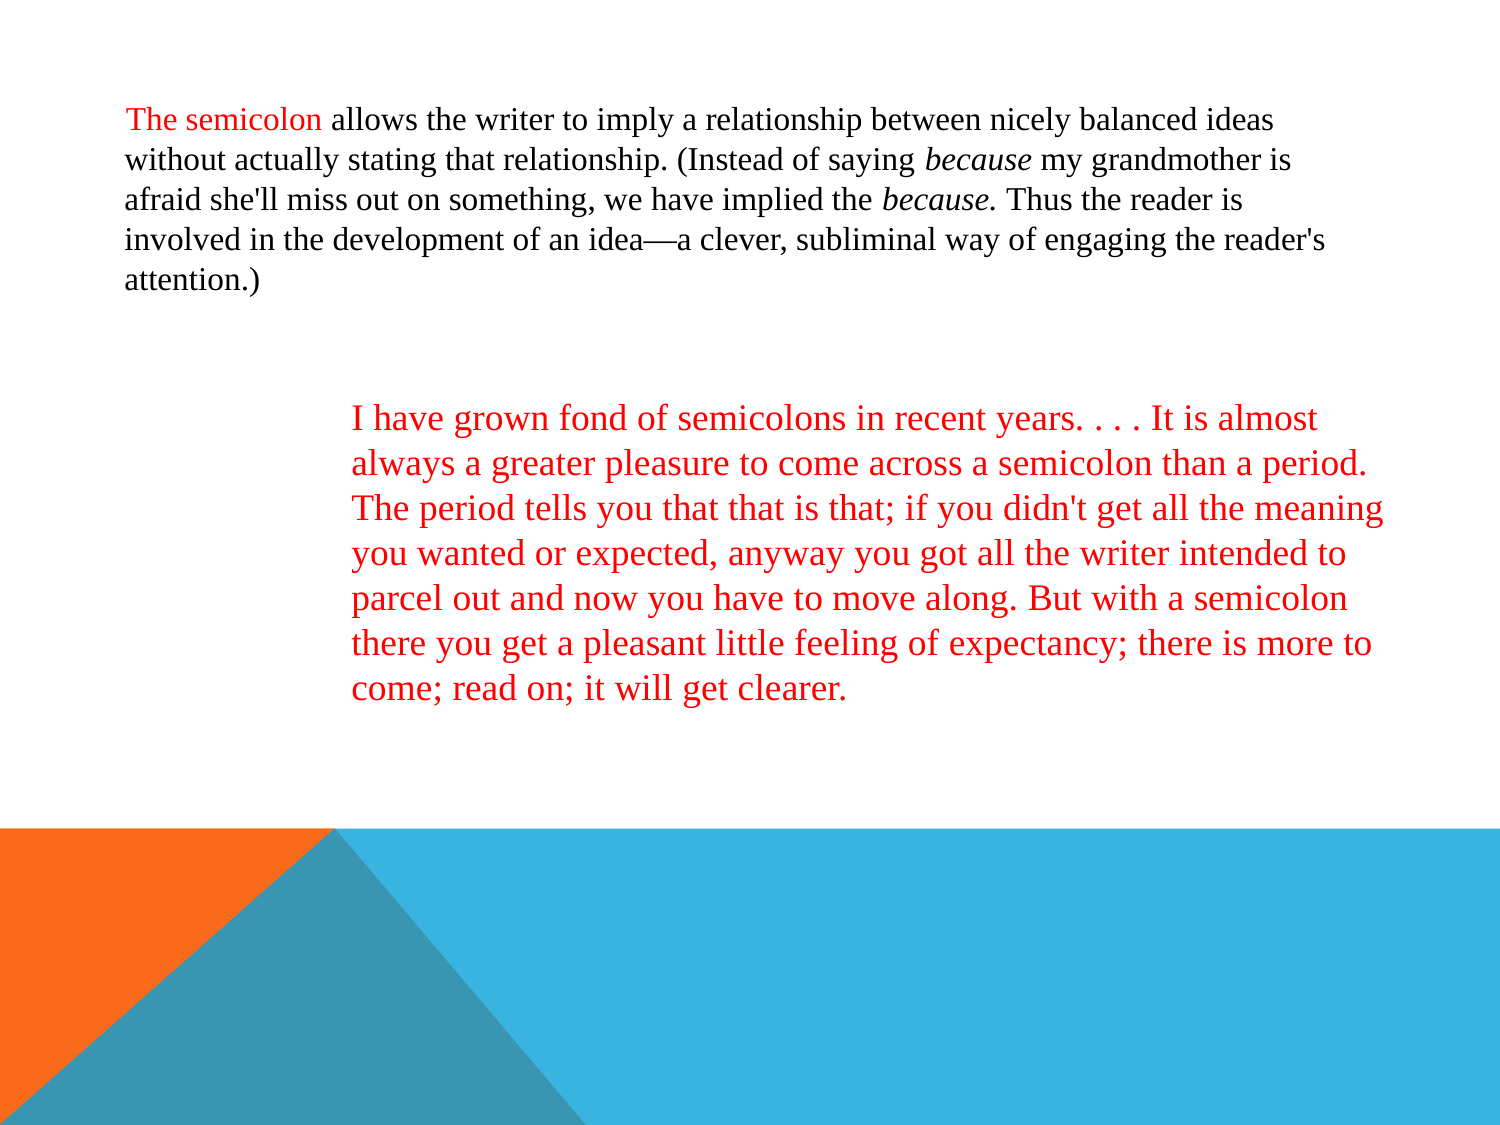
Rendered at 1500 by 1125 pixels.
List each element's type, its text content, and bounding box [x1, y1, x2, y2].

text_box I have grown fond of semicolons in recent years. . . . It is almost always a greater pleasure to come across a semicolon than a period. The period tells you that that is that; if you didn't get all the meaning you wanted or expected, anyway you got all the writer intended to parcel out and now you have to move along. But with a semicolon there you get a pleasant little feeling of expectancy; there is more to come; read on; it will get clearer. [336, 385, 1435, 715]
list The semicolon allows the writer to imply a relationship between nicely balanced ideas without actually stating that relationship. (Instead of saying because my grandmother is afraid she'll miss out on something, we have implied the because. Thus the reader is involved in the development of an idea—a clever, subliminal way of engaging the reader's attention.) [53, 90, 1376, 350]
